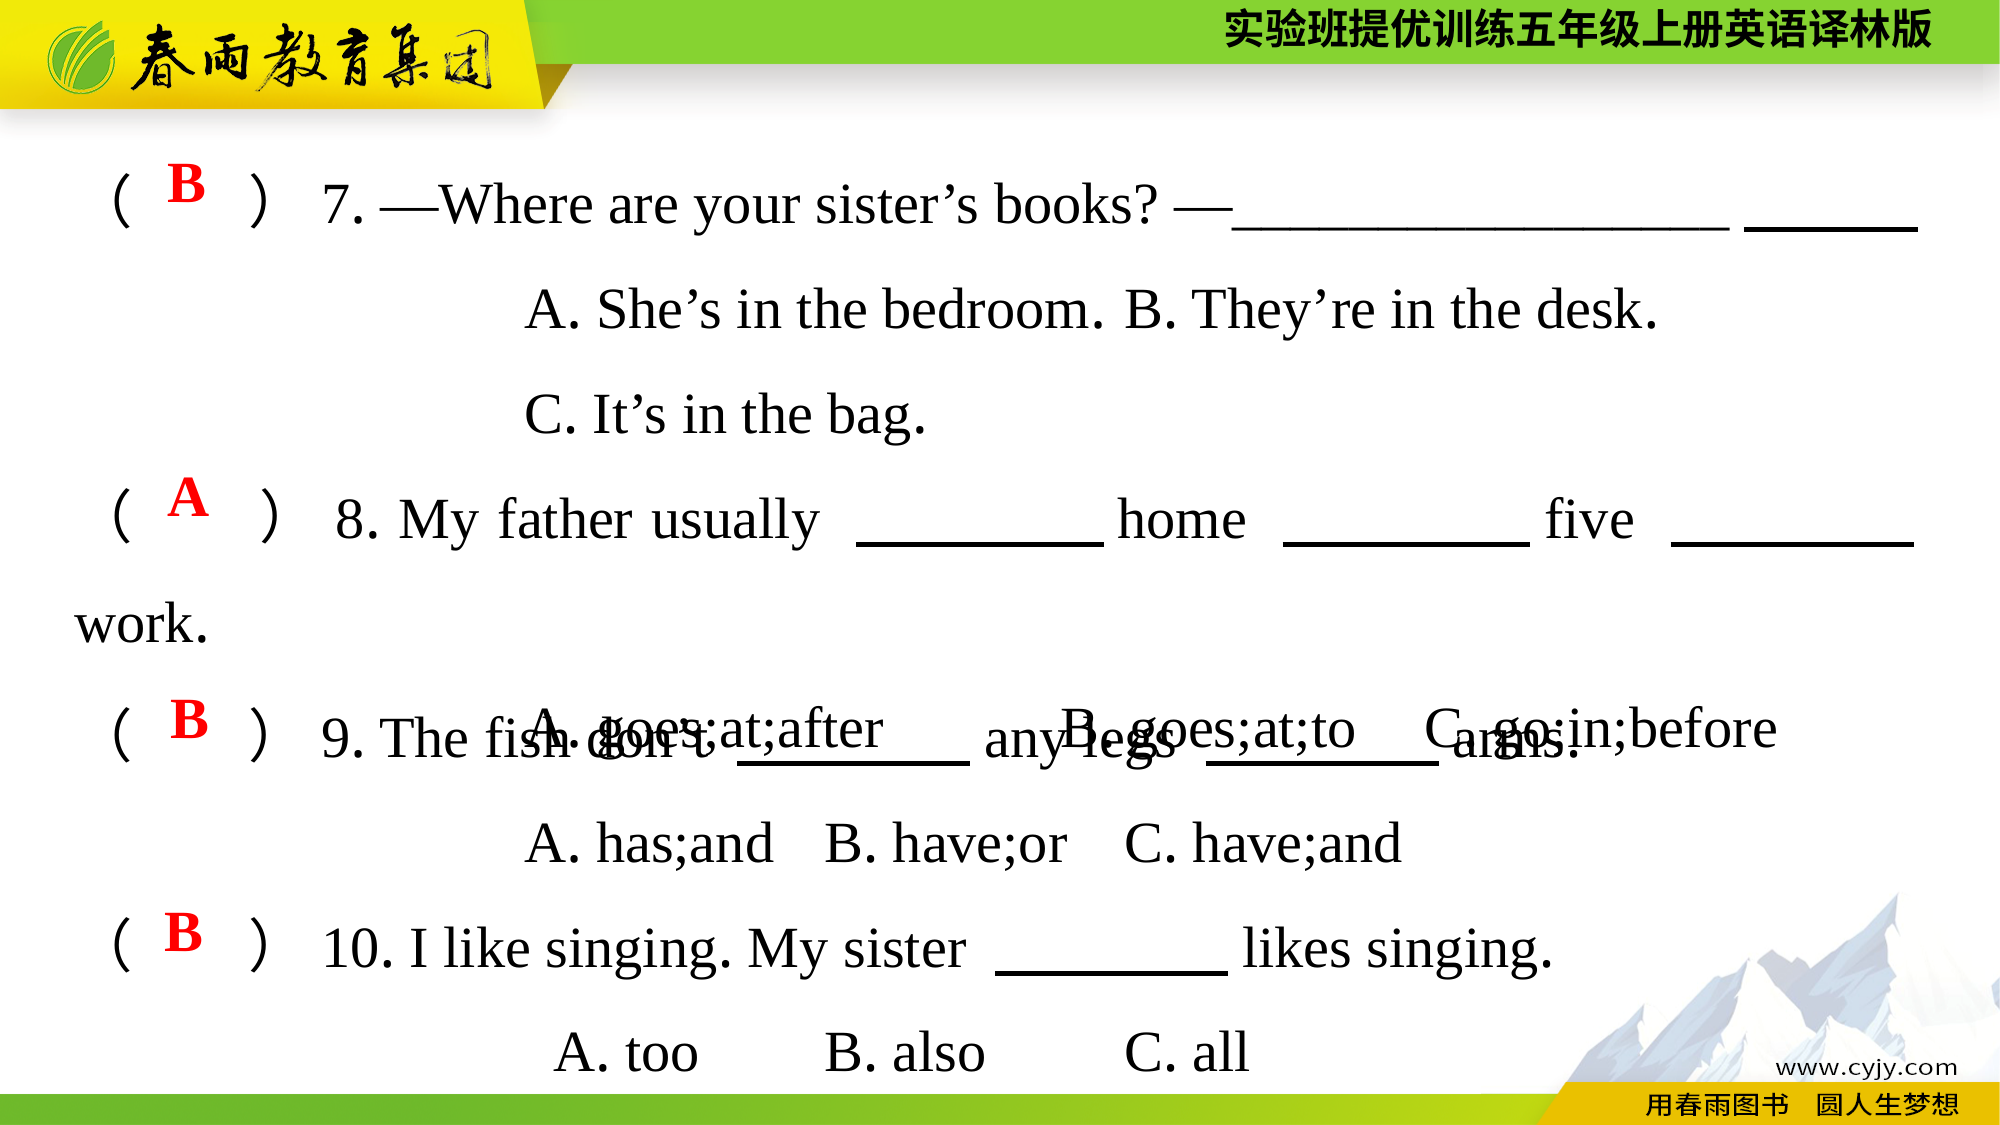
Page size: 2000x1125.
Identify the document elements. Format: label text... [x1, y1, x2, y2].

text_box A [152, 450, 225, 536]
text_box （ ）9. The fish don’t any legs arms. A. has;and B. have;or C. have;and （ ）10. I like singing. My sister likes singing. A. too B. also C. all [59, 656, 1944, 1092]
text_box B [152, 137, 222, 222]
list （ ）7. —Where are your sister’s books? —_________________ A. She’s in the bedroom. B. They’re in the desk. C. It’s in the bag. （ ）8. My father usually home five work. A. goes;at;after B. goes;at;to C. go;in;before [59, 122, 1944, 656]
picture [0, 0, 2000, 1125]
text_box B [149, 885, 219, 971]
text_box B [156, 672, 225, 758]
